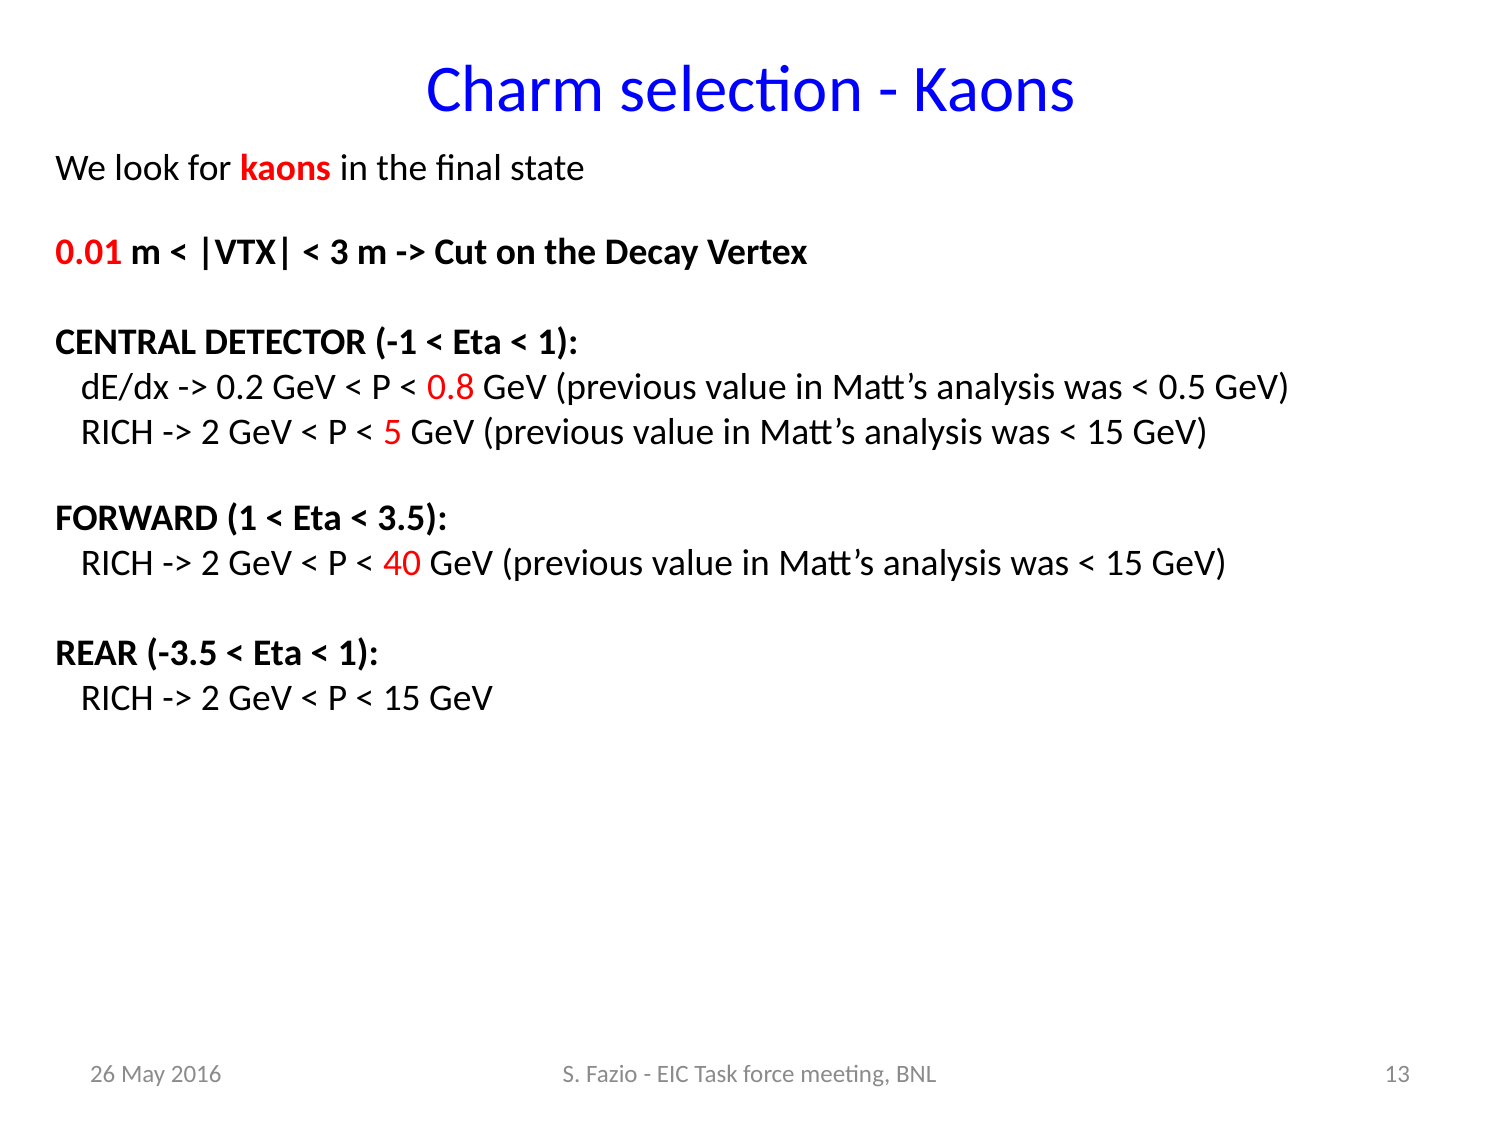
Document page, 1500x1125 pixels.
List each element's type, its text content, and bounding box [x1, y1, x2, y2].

slide_number 13 [1074, 1042, 1425, 1103]
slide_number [75, 1042, 425, 1103]
text_box Charm selection - Kaons [33, 37, 1469, 132]
footer S. Fazio - EIC Task force meeting, BNL [512, 1042, 988, 1103]
text_box We look for kaons in the final state 0.01 m < |VTX| < 3 m -> Cut on the Decay Vertex CENTRAL DETECTOR (-1 < Eta < 1): dE/dx -> 0.2 GeV < P < 0.8 GeV (previous value in Matt’s analysis was < 0.5 GeV) RICH -> 2 GeV < P < 5 GeV (previous value in Matt’s analysis was < 15 GeV) FORWARD (1 < Eta < 3.5): RICH -> 2 GeV < P < 40 GeV (previous value in Matt’s analysis was < 15 GeV) REAR (-3.5 < Eta < 1): RICH -> 2 GeV < P < 15 GeV [40, 135, 1306, 725]
